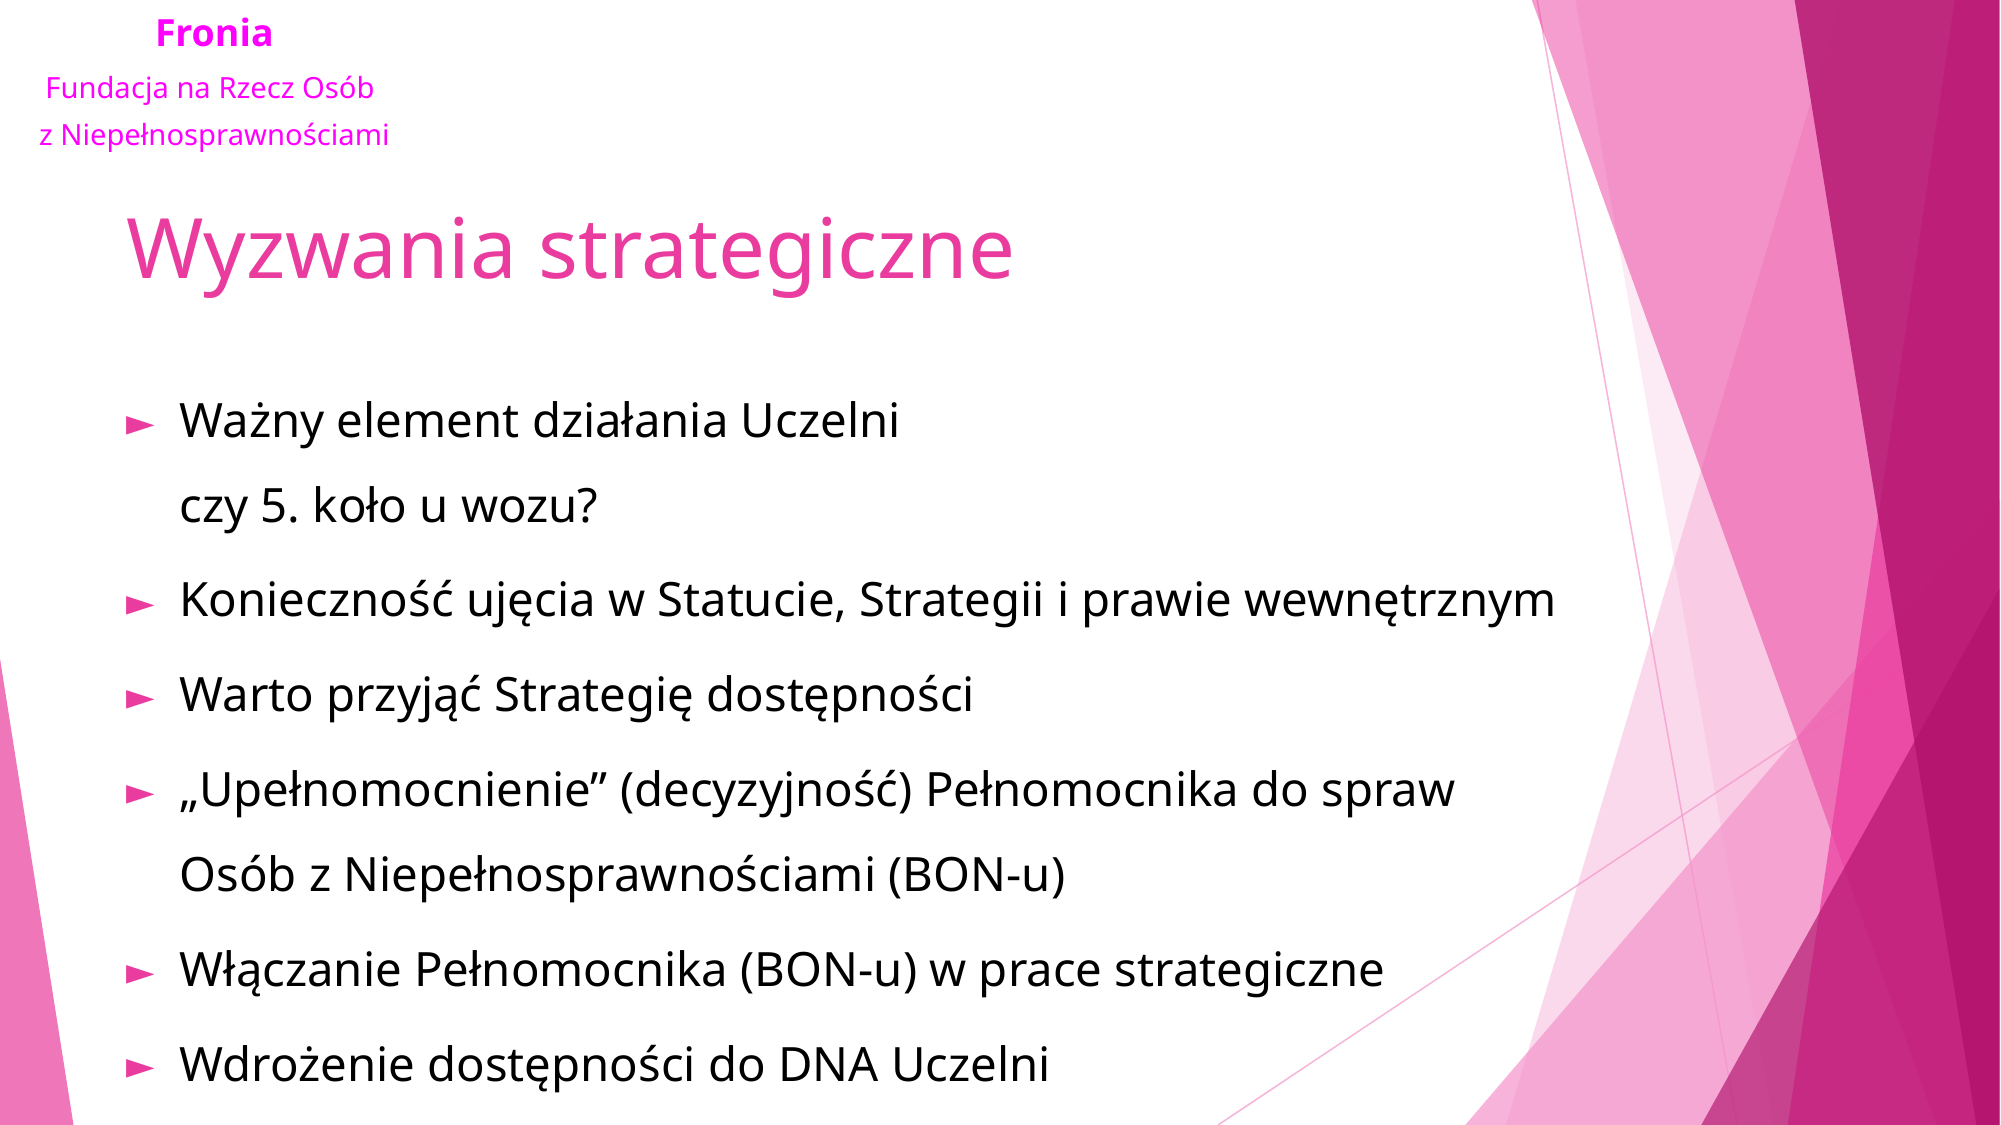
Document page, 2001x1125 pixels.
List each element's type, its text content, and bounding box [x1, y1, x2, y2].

list Ważny element działania Uczelni czy 5. koło u wozu? Konieczność ujęcia w Statucie, Strategii i prawie wewnętrznym Warto przyjąć Strategię dostępności „Upełnomocnienie” (decyzyjność) Pełnomocnika do spraw Osób z Niepełnosprawnościami (BON-u) Włączanie Pełnomocnika (BON-u) w prace strategiczne Wdrożenie dostępności do DNA Uczelni [111, 354, 1584, 1125]
title Wyzwania strategiczne [111, 136, 1522, 354]
